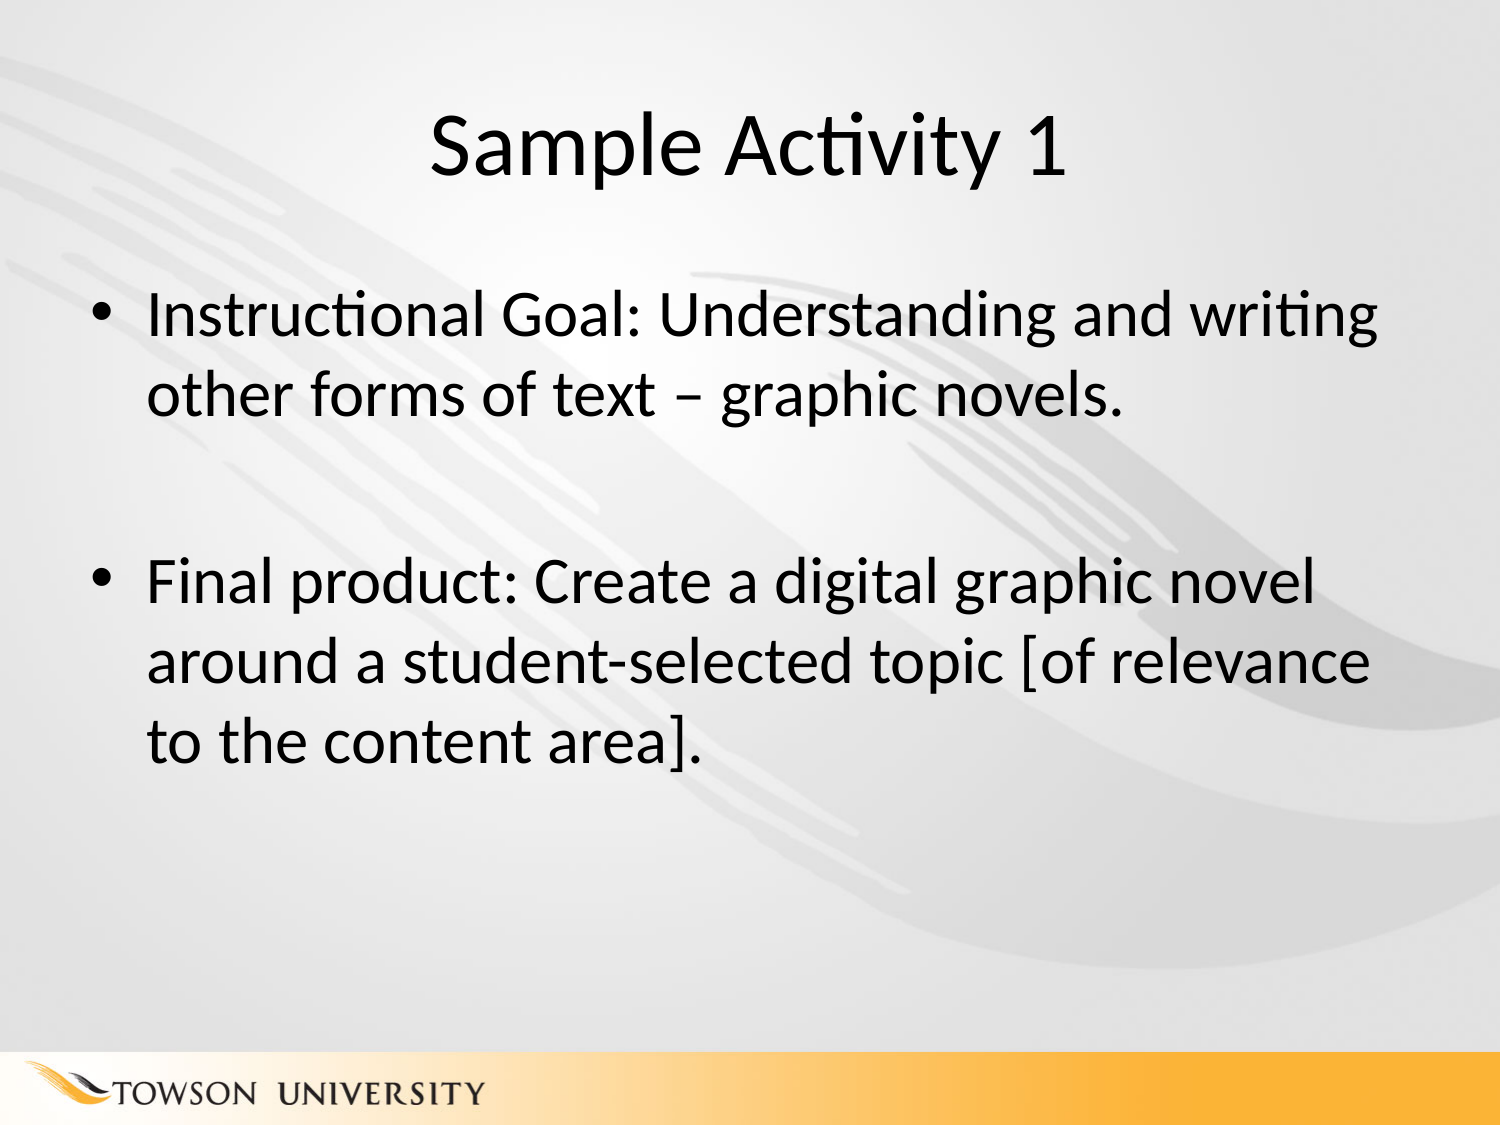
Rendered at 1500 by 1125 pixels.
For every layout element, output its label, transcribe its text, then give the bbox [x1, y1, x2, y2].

title Sample Activity 1 [75, 45, 1425, 233]
list Instructional Goal: Understanding and writing other forms of text – graphic novels. Final product: Create a digital graphic novel around a student-selected topic [of relevance to the content area]. [75, 262, 1425, 1005]
picture [0, 0, 1500, 1125]
